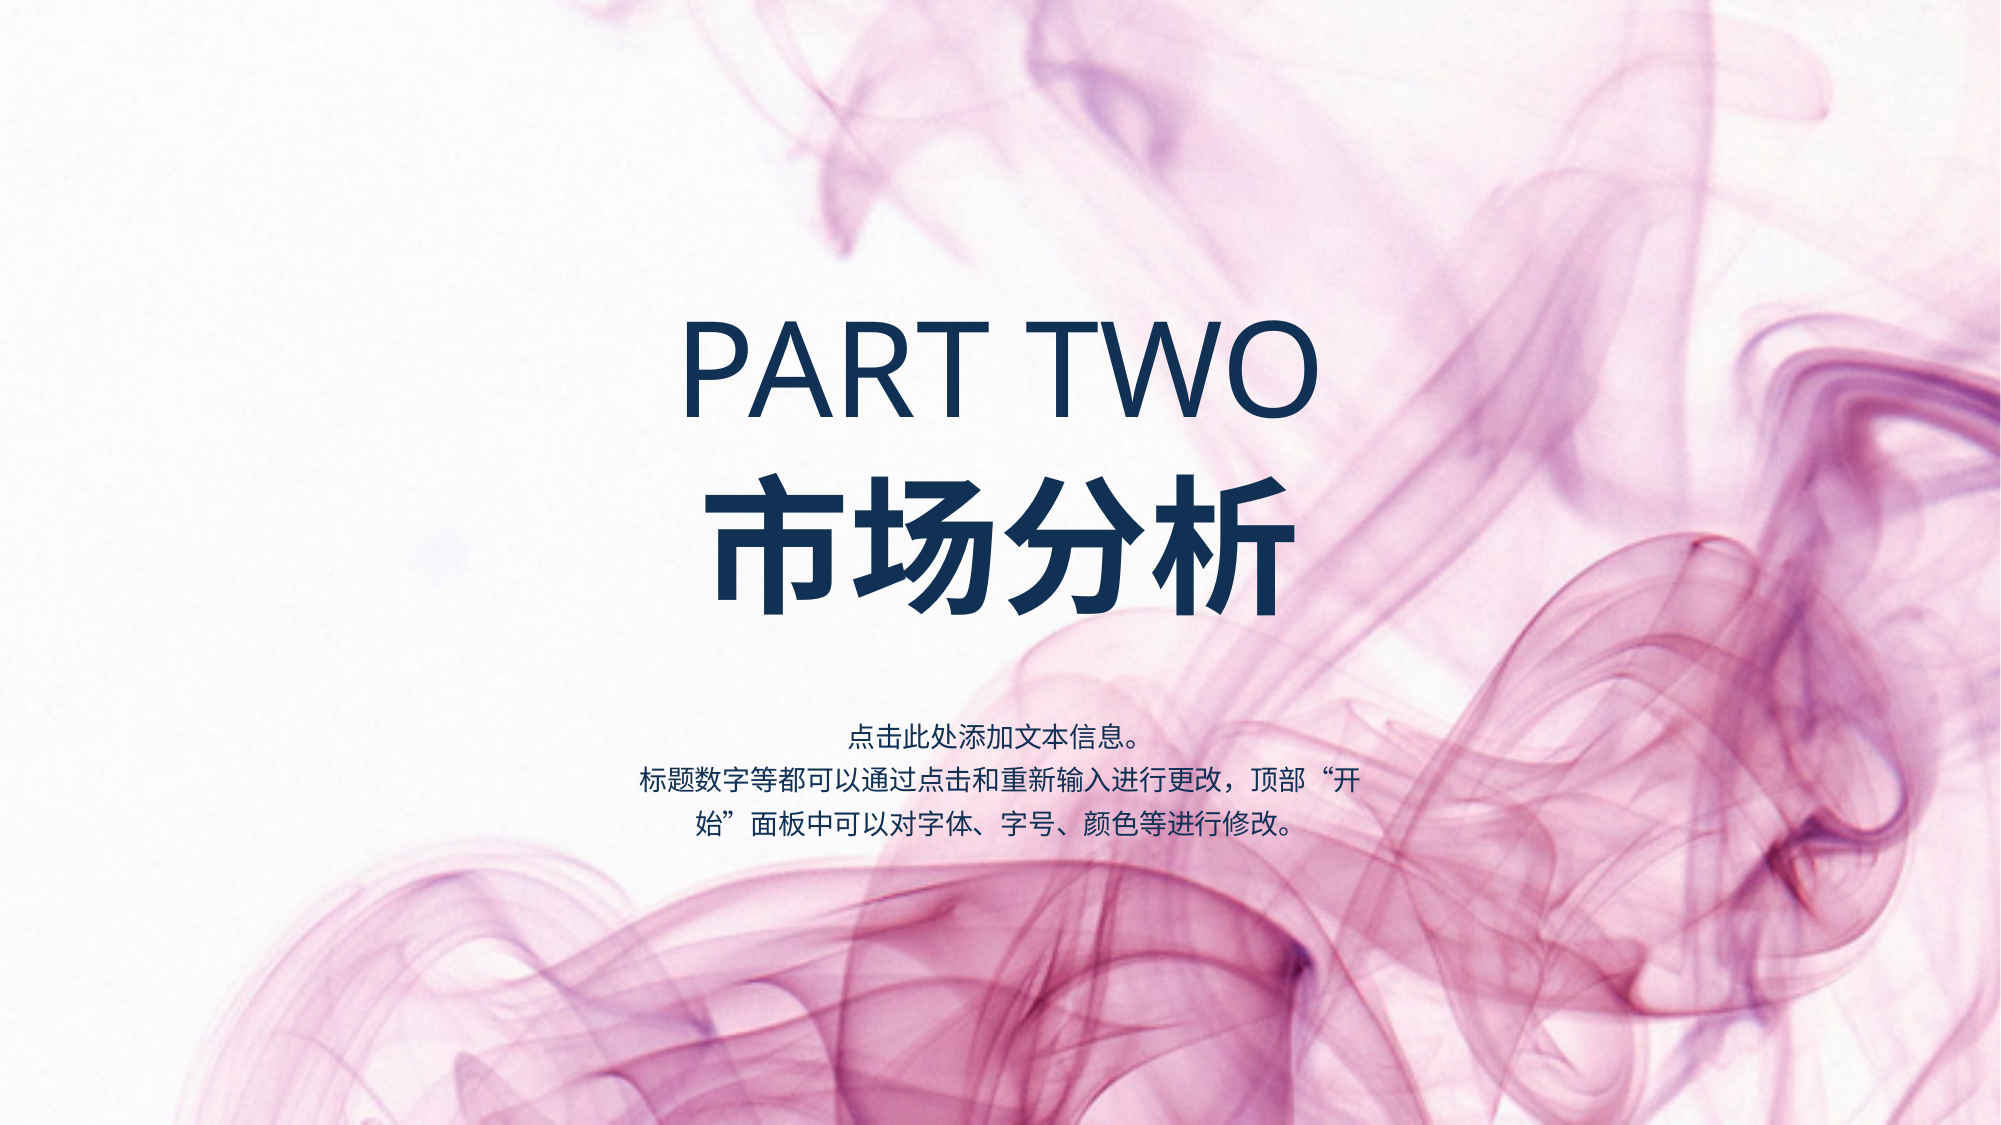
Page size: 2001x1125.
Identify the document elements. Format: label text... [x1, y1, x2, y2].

text_box 市场分析 [685, 452, 1315, 640]
text_box 点击此处添加文本信息。 标题数字等都可以通过点击和重新输入进行更改，顶部“开始”面板中可以对字体、字号、颜色等进行修改。 [620, 702, 1380, 847]
text_box PART TWO [659, 276, 1341, 452]
picture [0, 0, 2001, 1125]
